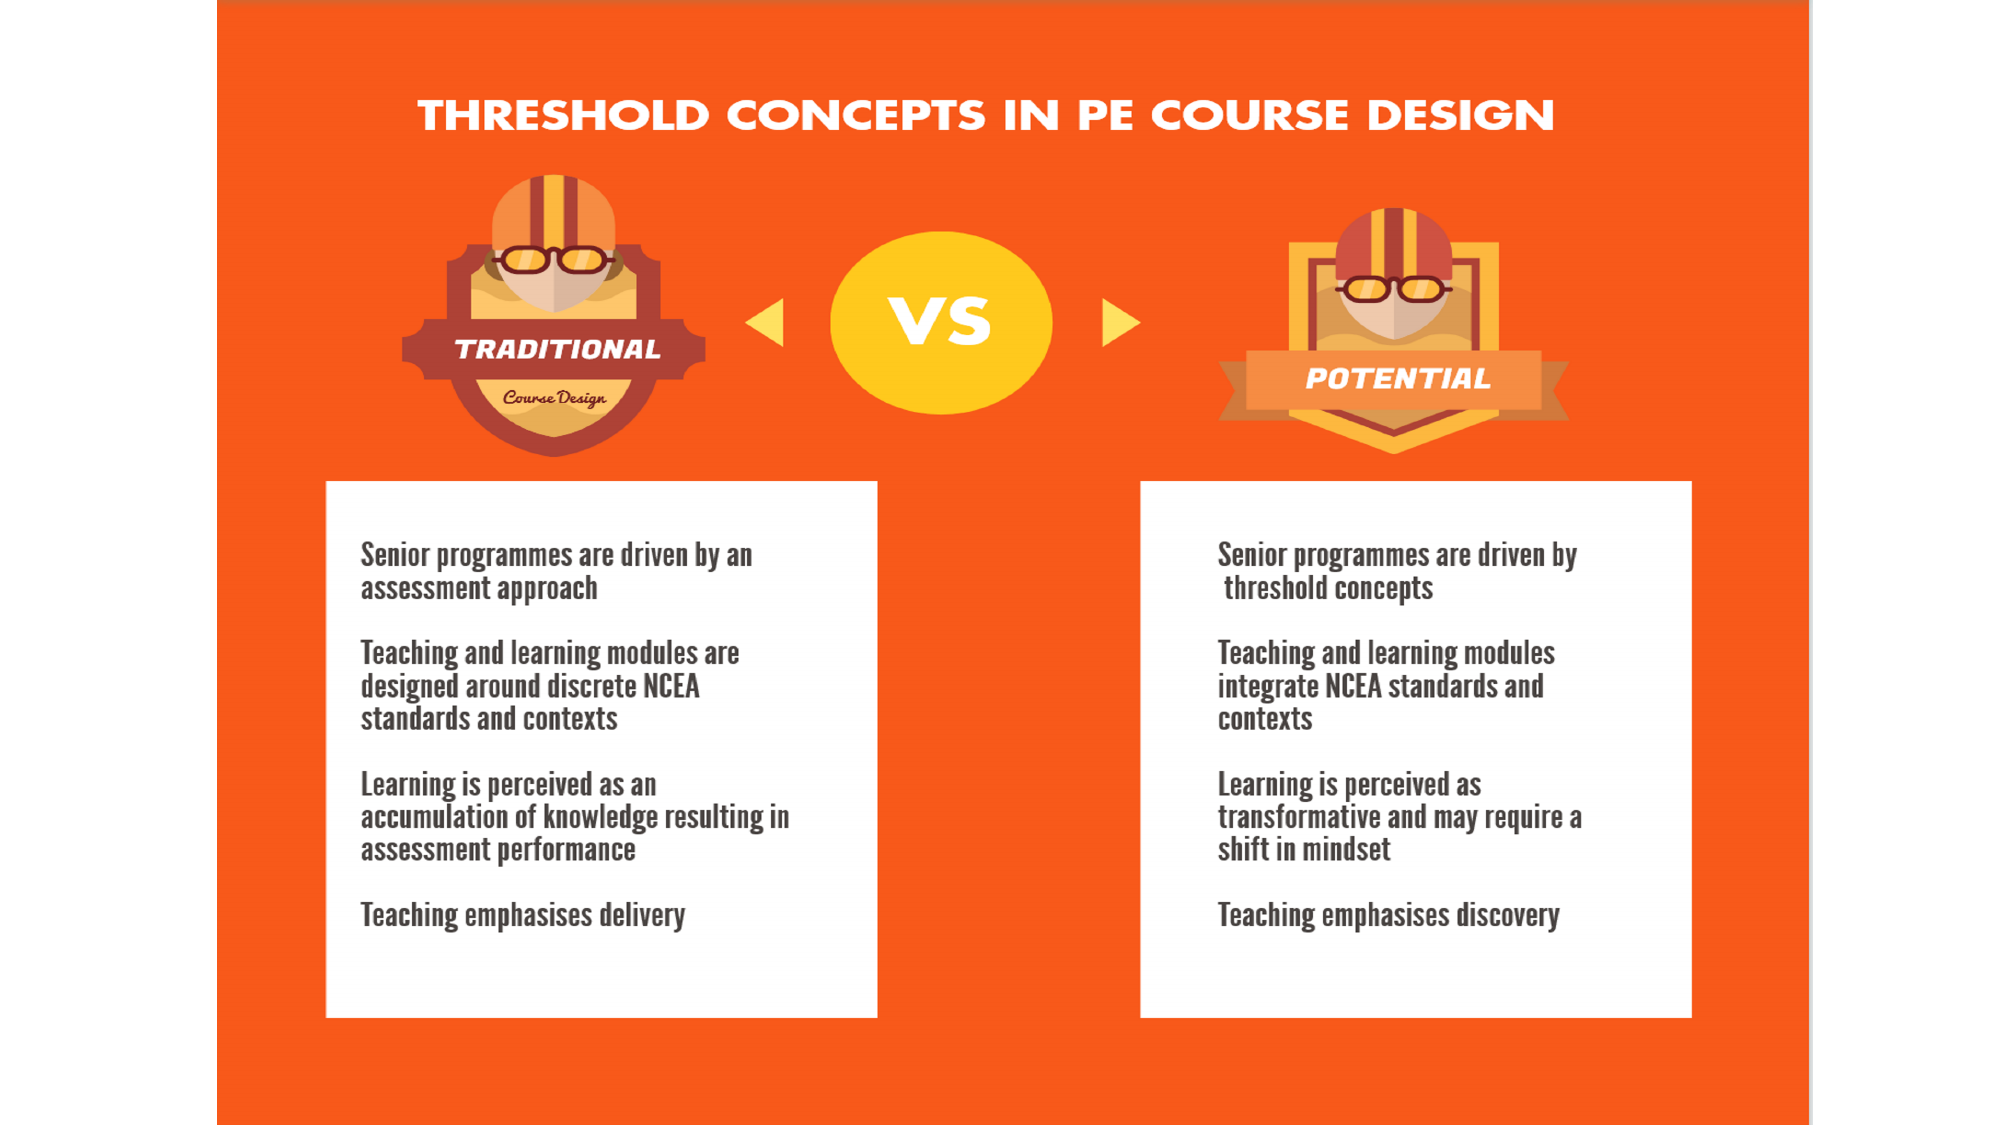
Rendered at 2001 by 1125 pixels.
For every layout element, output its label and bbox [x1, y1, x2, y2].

picture [217, 0, 1813, 1125]
